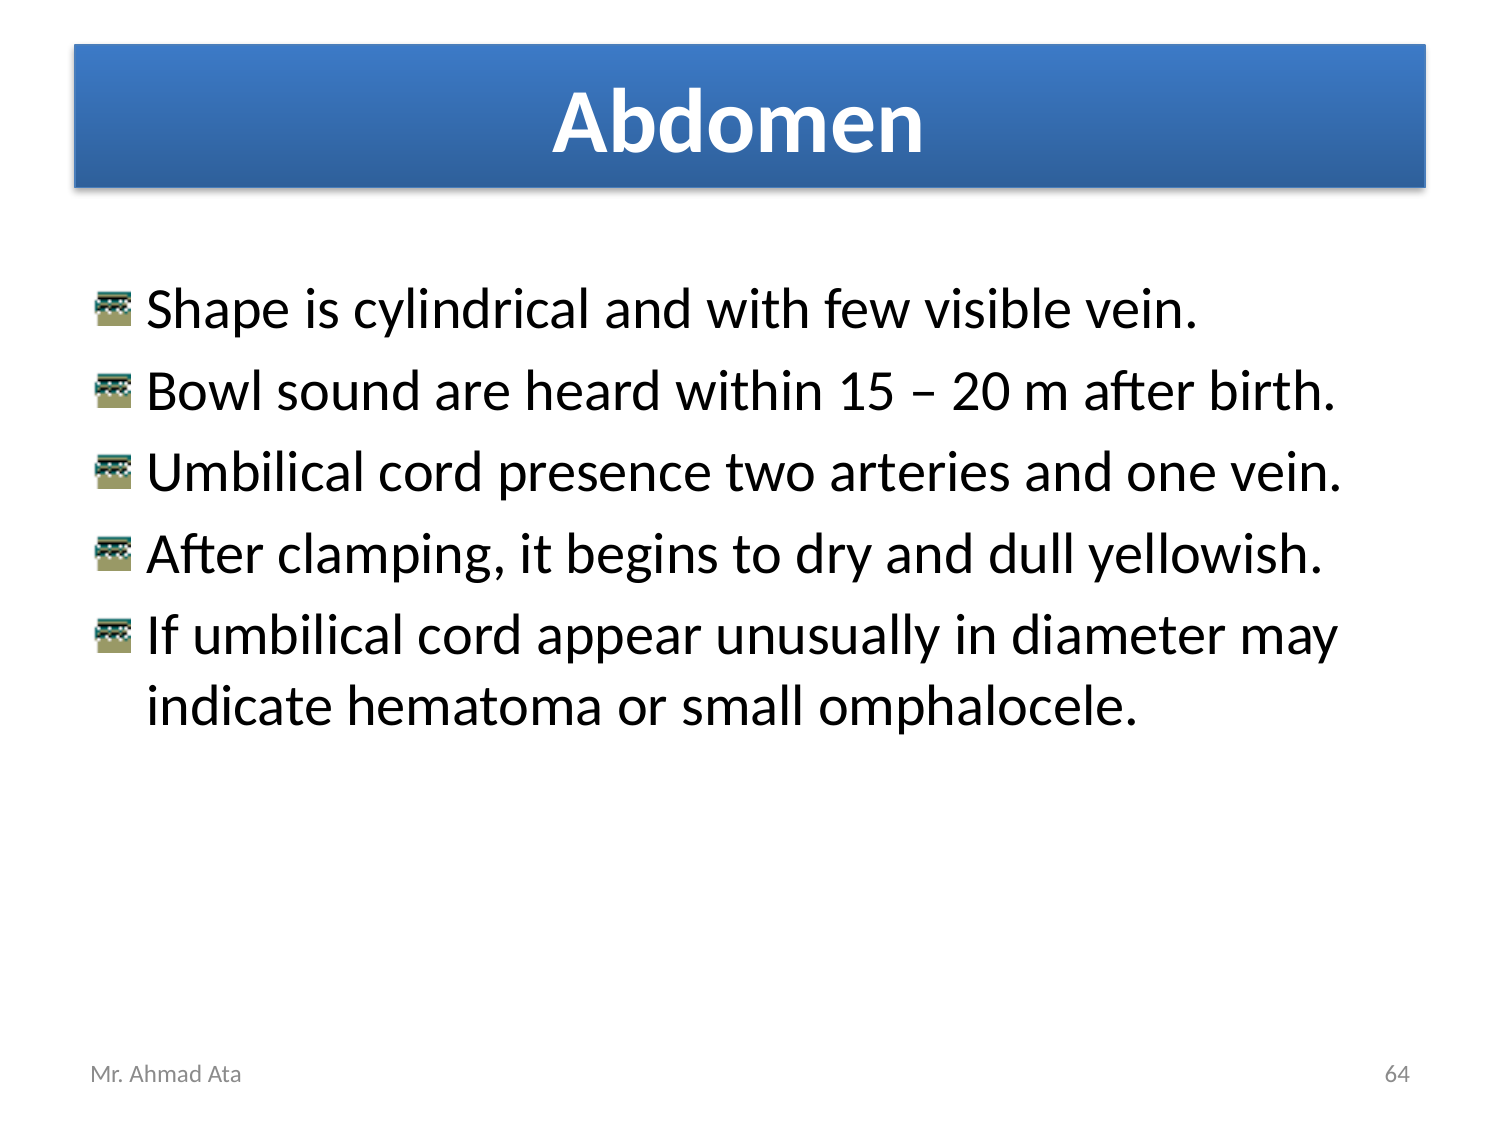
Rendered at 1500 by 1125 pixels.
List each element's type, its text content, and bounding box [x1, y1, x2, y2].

picture [90, 611, 131, 653]
picture [90, 366, 131, 408]
picture [90, 284, 131, 326]
title Abdomen [74, 44, 1426, 188]
slide_number 64 [1074, 1042, 1425, 1103]
picture [90, 447, 131, 489]
slide_number Mr. Ahmad Ata [75, 1042, 425, 1103]
list Shape is cylindrical and with few visible vein. Bowl sound are heard within 15 – 20 m after birth. Umbilical cord presence two arteries and one vein. After clamping, it begins to dry and dull yellowish. If umbilical cord appear unusually in diameter may indicate hematoma or small omphalocele. [75, 262, 1450, 1005]
picture [90, 529, 131, 571]
